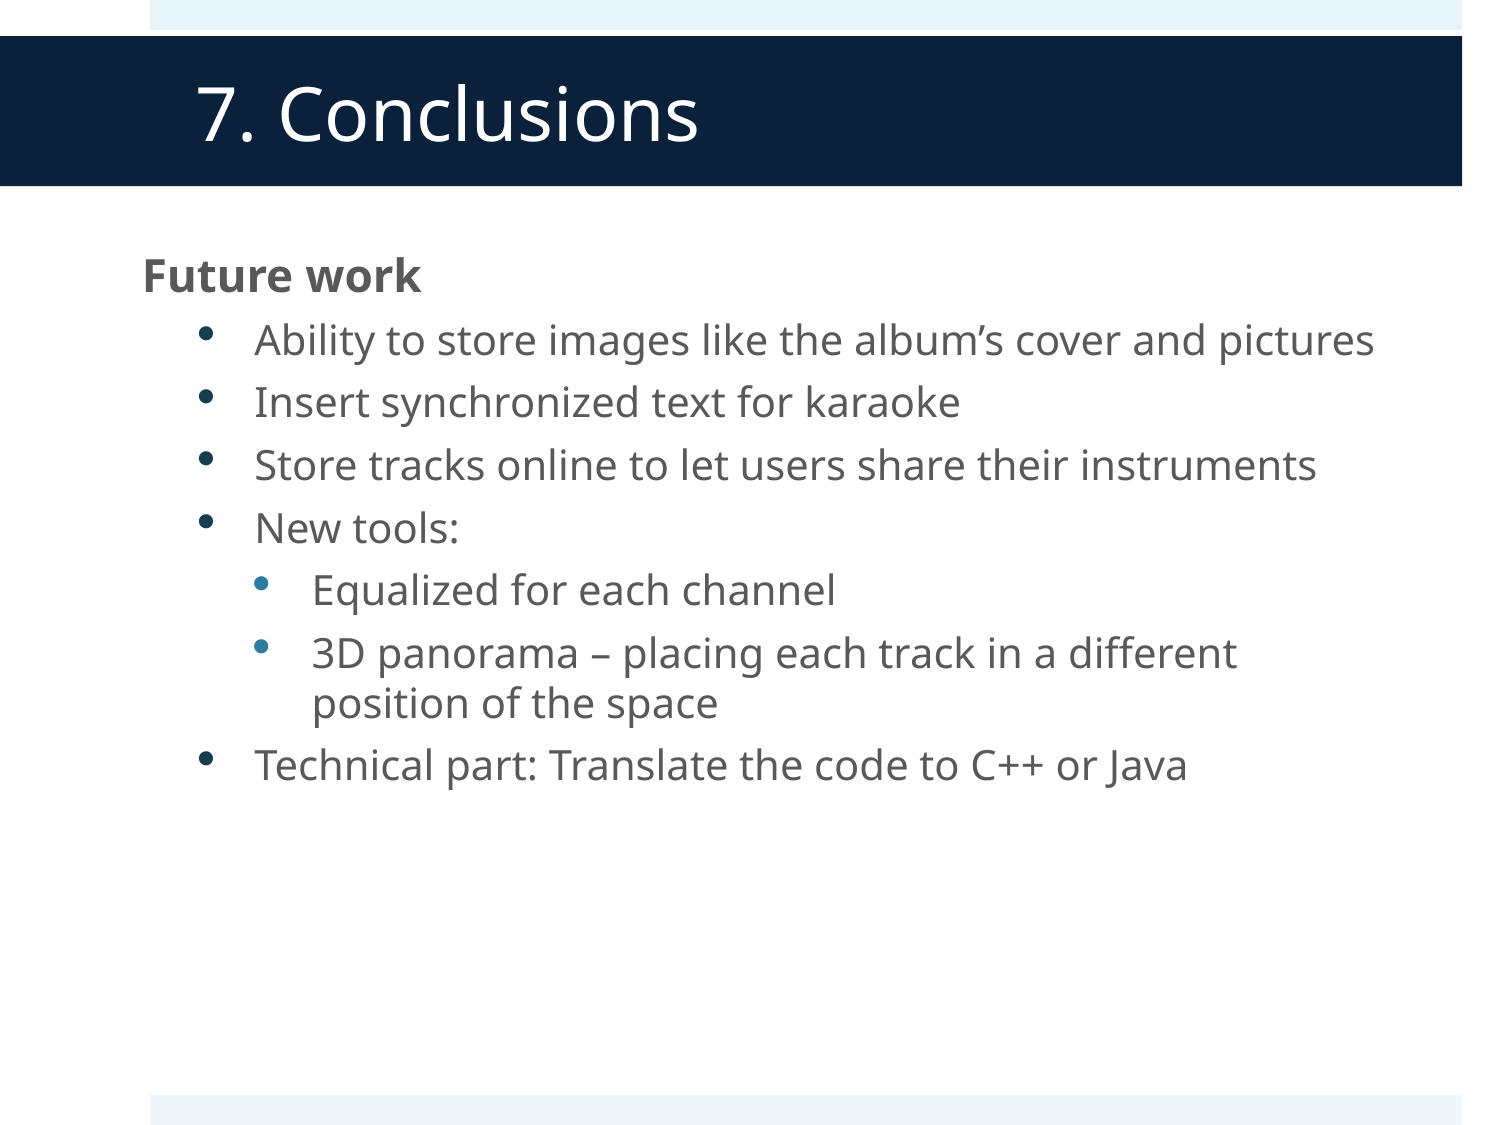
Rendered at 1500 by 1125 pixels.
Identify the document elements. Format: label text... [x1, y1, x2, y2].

title 7. Conclusions [0, 36, 1463, 187]
list Future work Ability to store images like the album’s cover and pictures Insert synchronized text for karaoke Store tracks online to let users share their instruments New tools: Equalized for each channel 3D panorama – placing each track in a different position of the space Technical part: Translate the code to C++ or Java [126, 238, 1407, 972]
